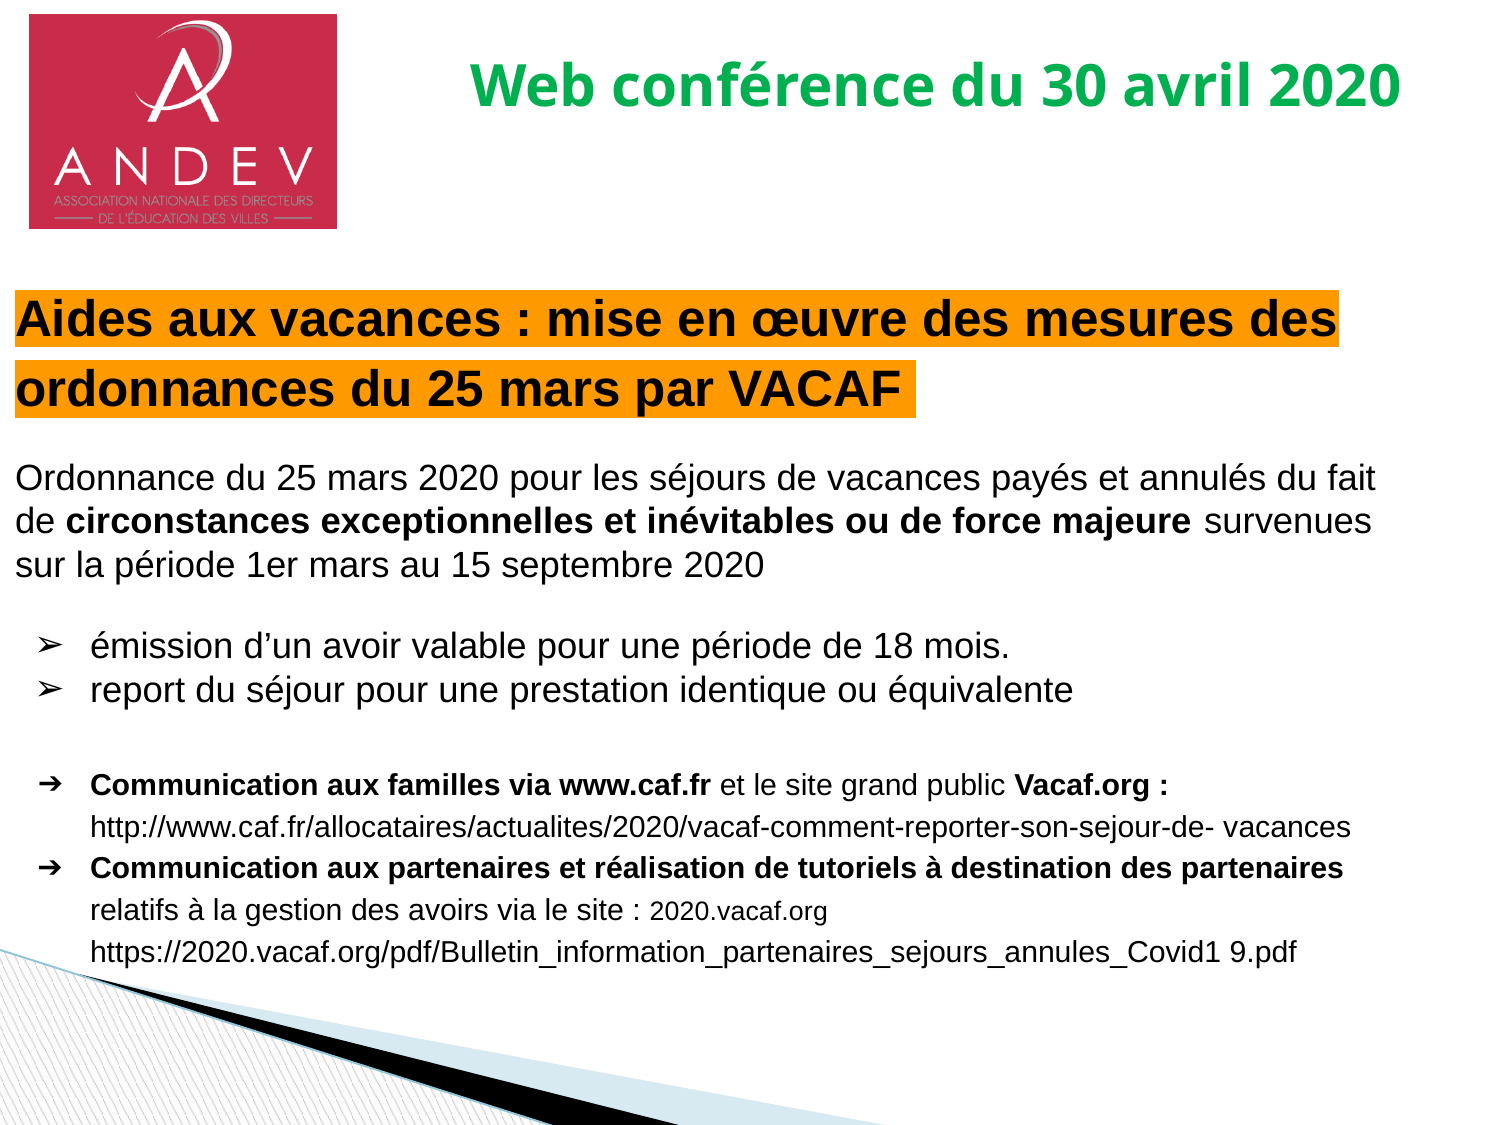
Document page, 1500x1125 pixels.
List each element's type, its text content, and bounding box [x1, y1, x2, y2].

text_box Aides aux vacances : mise en œuvre des mesures des ordonnances du 25 mars par VACAF Ordonnance du 25 mars 2020 pour les séjours de vacances payés et annulés du fait de circonstances exceptionnelles et inévitables ou de force majeure survenues sur la période 1er mars au 15 septembre 2020 émission d’un avoir valable pour une période de 18 mois. report du séjour pour une prestation identique ou équivalente Communication aux familles via www.caf.fr et le site grand public Vacaf.org : http://www.caf.fr/allocataires/actualites/2020/vacaf-comment-reporter-son-sejour-de- vacances Communication aux partenaires et réalisation de tutoriels à destination des partenaires relatifs à la gestion des avoirs via le site : 2020.vacaf.org https://2020.vacaf.org/pdf/Bulletin_information_partenaires_sejours_annules_Covid1 9.pdf [0, 260, 1420, 753]
text_box Web conférence du 30 avril 2020 [360, 16, 1482, 149]
picture [29, 13, 337, 229]
